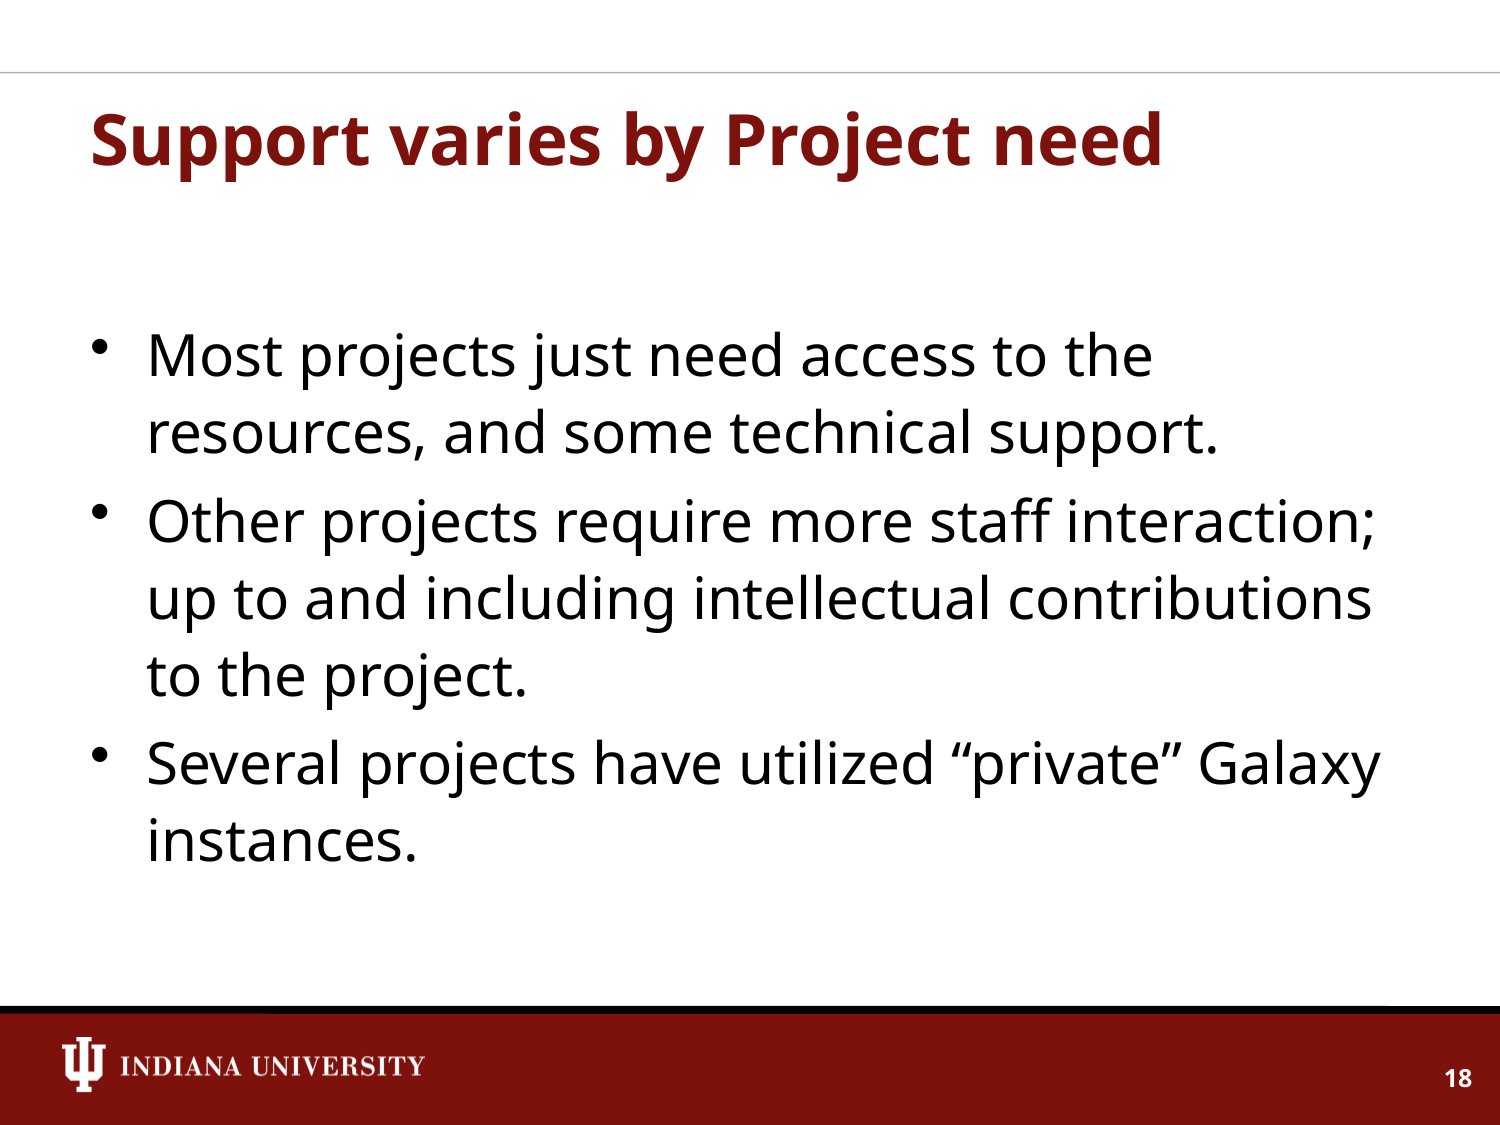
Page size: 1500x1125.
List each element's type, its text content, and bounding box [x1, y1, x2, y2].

slide_number 18 [1137, 1050, 1488, 1110]
title Support varies by Project need [75, 87, 1417, 275]
picture [62, 1037, 425, 1098]
list Most projects just need access to the resources, and some technical support. Other projects require more staff interaction; up to and including intellectual contributions to the project. Several projects have utilized “private” Galaxy instances. [75, 303, 1417, 967]
